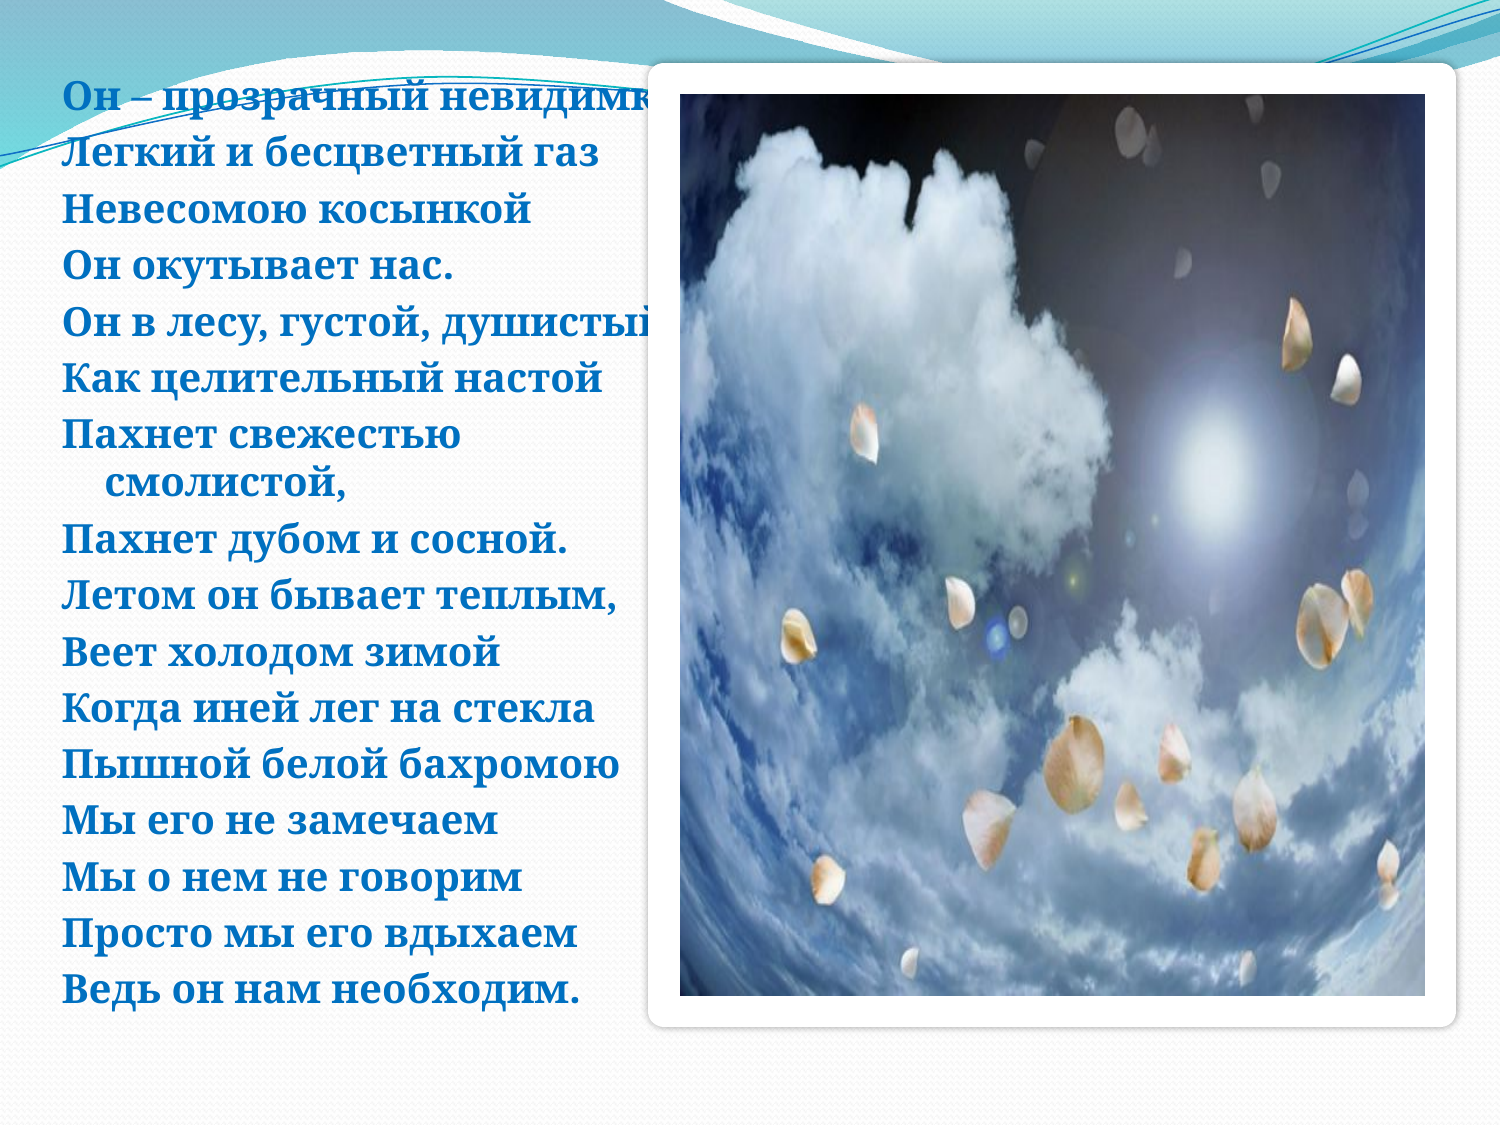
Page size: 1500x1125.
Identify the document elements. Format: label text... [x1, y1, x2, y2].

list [679, 93, 1426, 997]
list Он – прозрачный невидимка, Легкий и бесцветный газ Невесомою косынкой Он окутывает нас. Он в лесу, густой, душистый Как целительный настой Пахнет свежестью смолистой, Пахнет дубом и сосной. Летом он бывает теплым, Веет холодом зимой Когда иней лег на стекла Пышной белой бахромою Мы его не замечаем Мы о нем не говорим Просто мы его вдыхаем Ведь он нам необходим. [46, 70, 710, 1044]
